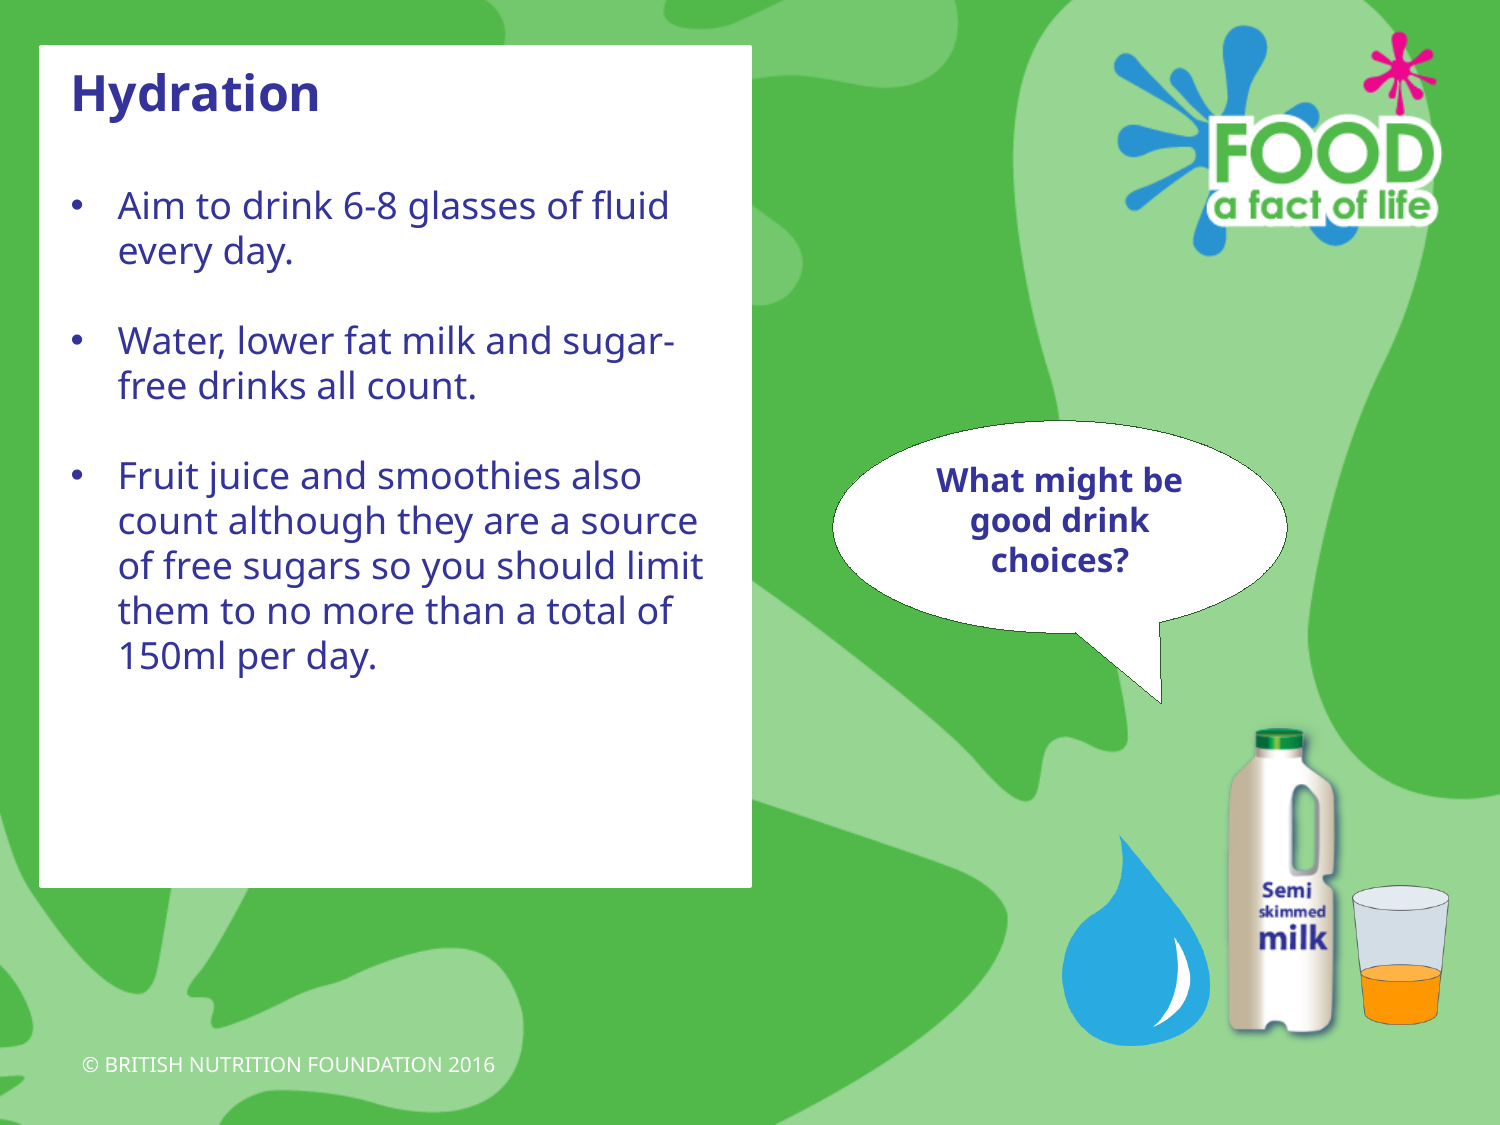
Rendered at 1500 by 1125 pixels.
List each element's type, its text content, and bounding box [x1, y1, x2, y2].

picture [0, 0, 1500, 1125]
list Hydration Aim to drink 6-8 glasses of fluid every day. Water, lower fat milk and sugar-free drinks all count. Fruit juice and smoothies also count although they are a source of free sugars so you should limit them to no more than a total of 150ml per day. [39, 45, 752, 888]
text_box What might be good drink choices? [832, 420, 1288, 704]
